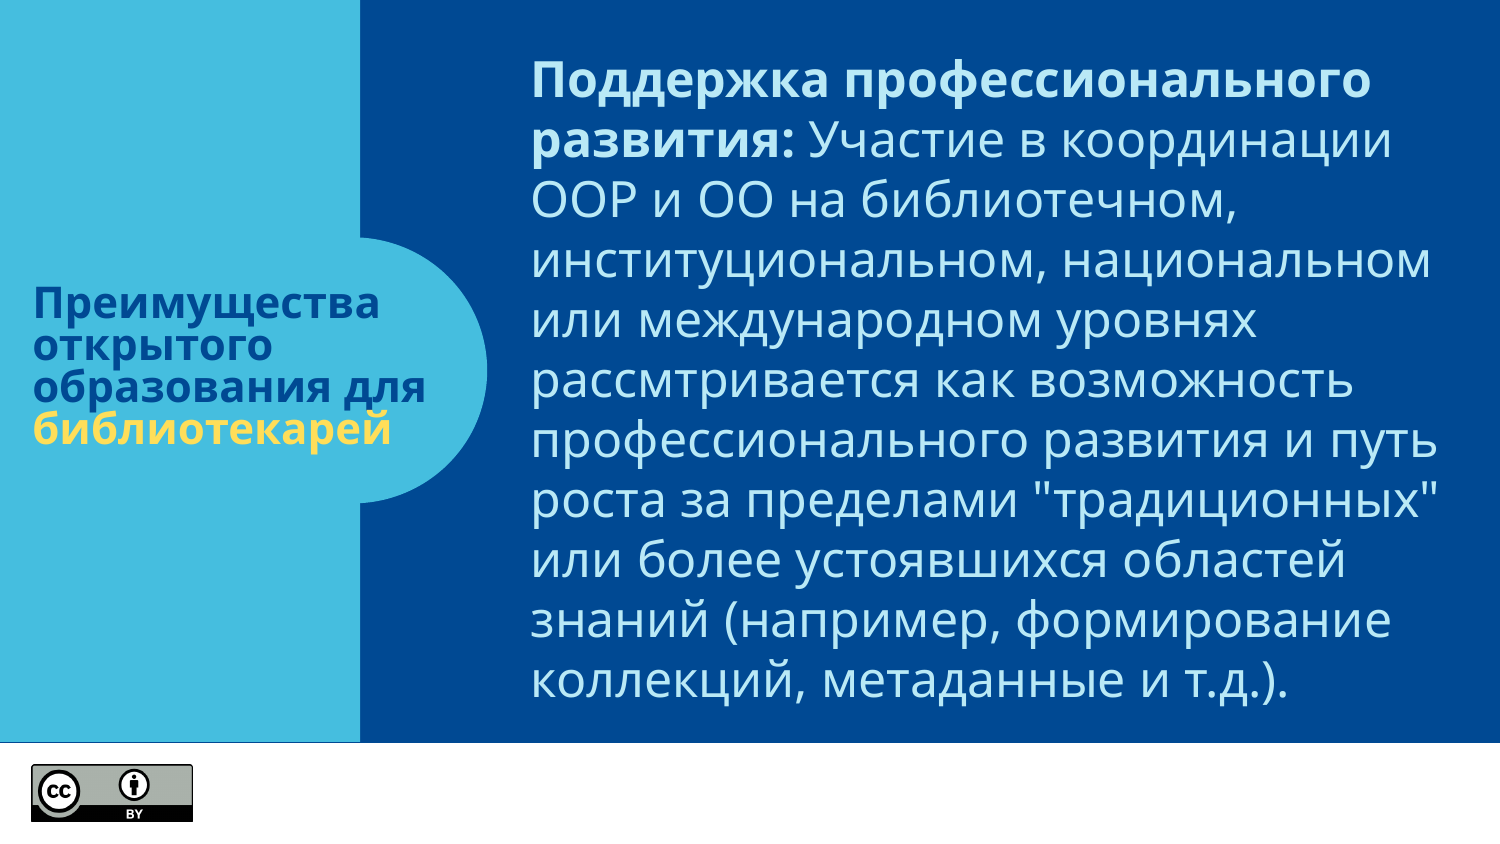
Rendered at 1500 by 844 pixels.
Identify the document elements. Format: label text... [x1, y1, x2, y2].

text_box [0, 0, 361, 742]
text_box [262, 469, 443, 504]
text_box [0, 750, 1500, 844]
picture [31, 764, 193, 822]
text_box [445, 273, 488, 468]
text_box [264, 237, 441, 270]
text_box Преимущества открытого образования для библиотекарей [17, 270, 445, 469]
text_box Поддержка профессионального развития: Участие в координации ООР и ОО на библиотечном, институциональном, национальном или международном уровнях рассмтривается как возможность профессионального развития и путь роста за пределами "традиционных" или более устоявшихся областей знаний (например, формирование коллекций, метаданные и т.д.). [515, 32, 1487, 723]
